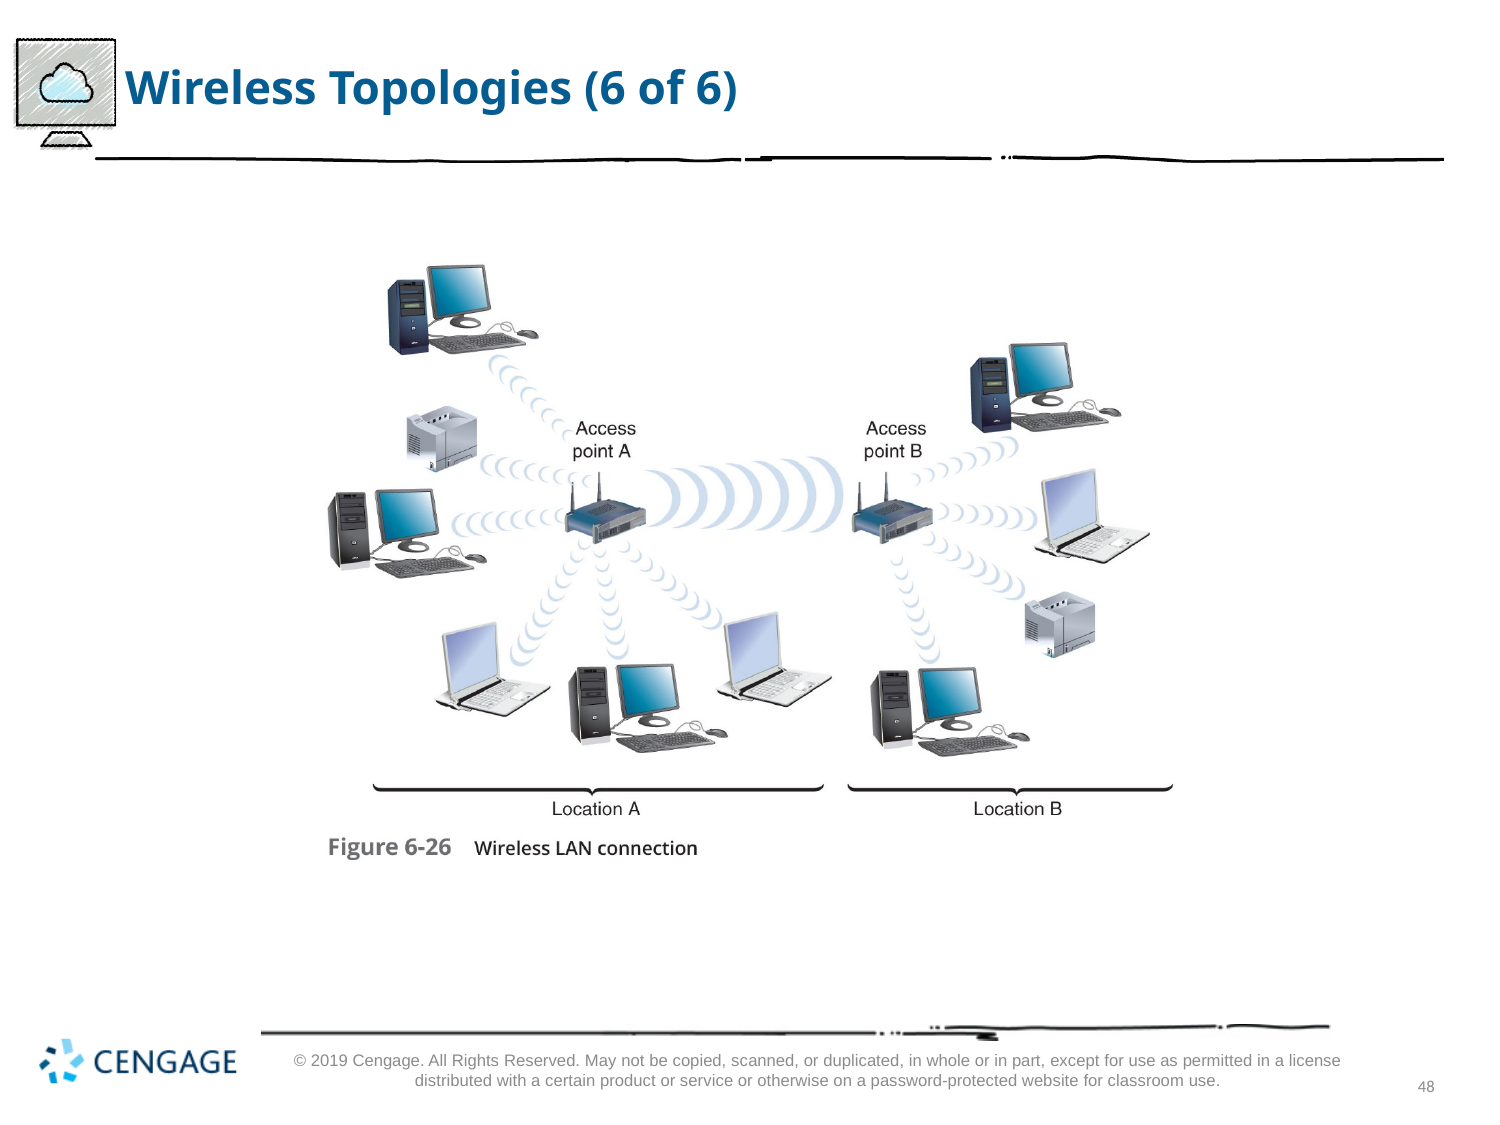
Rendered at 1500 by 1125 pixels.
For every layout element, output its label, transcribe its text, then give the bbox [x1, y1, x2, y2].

footer © 2019 Cengage. All Rights Reserved. May not be copied, scanned, or duplicated, in whole or in part, except for use as permitted in a license distributed with a certain product or service or otherwise on a password-protected website for classroom use. [262, 1050, 1375, 1091]
title Wireless Topologies (6 of 6) [125, 66, 1442, 116]
picture [95, 155, 1444, 163]
picture [13, 36, 117, 151]
picture [19, 1025, 249, 1096]
picture [261, 1024, 1331, 1041]
picture [325, 262, 1175, 863]
